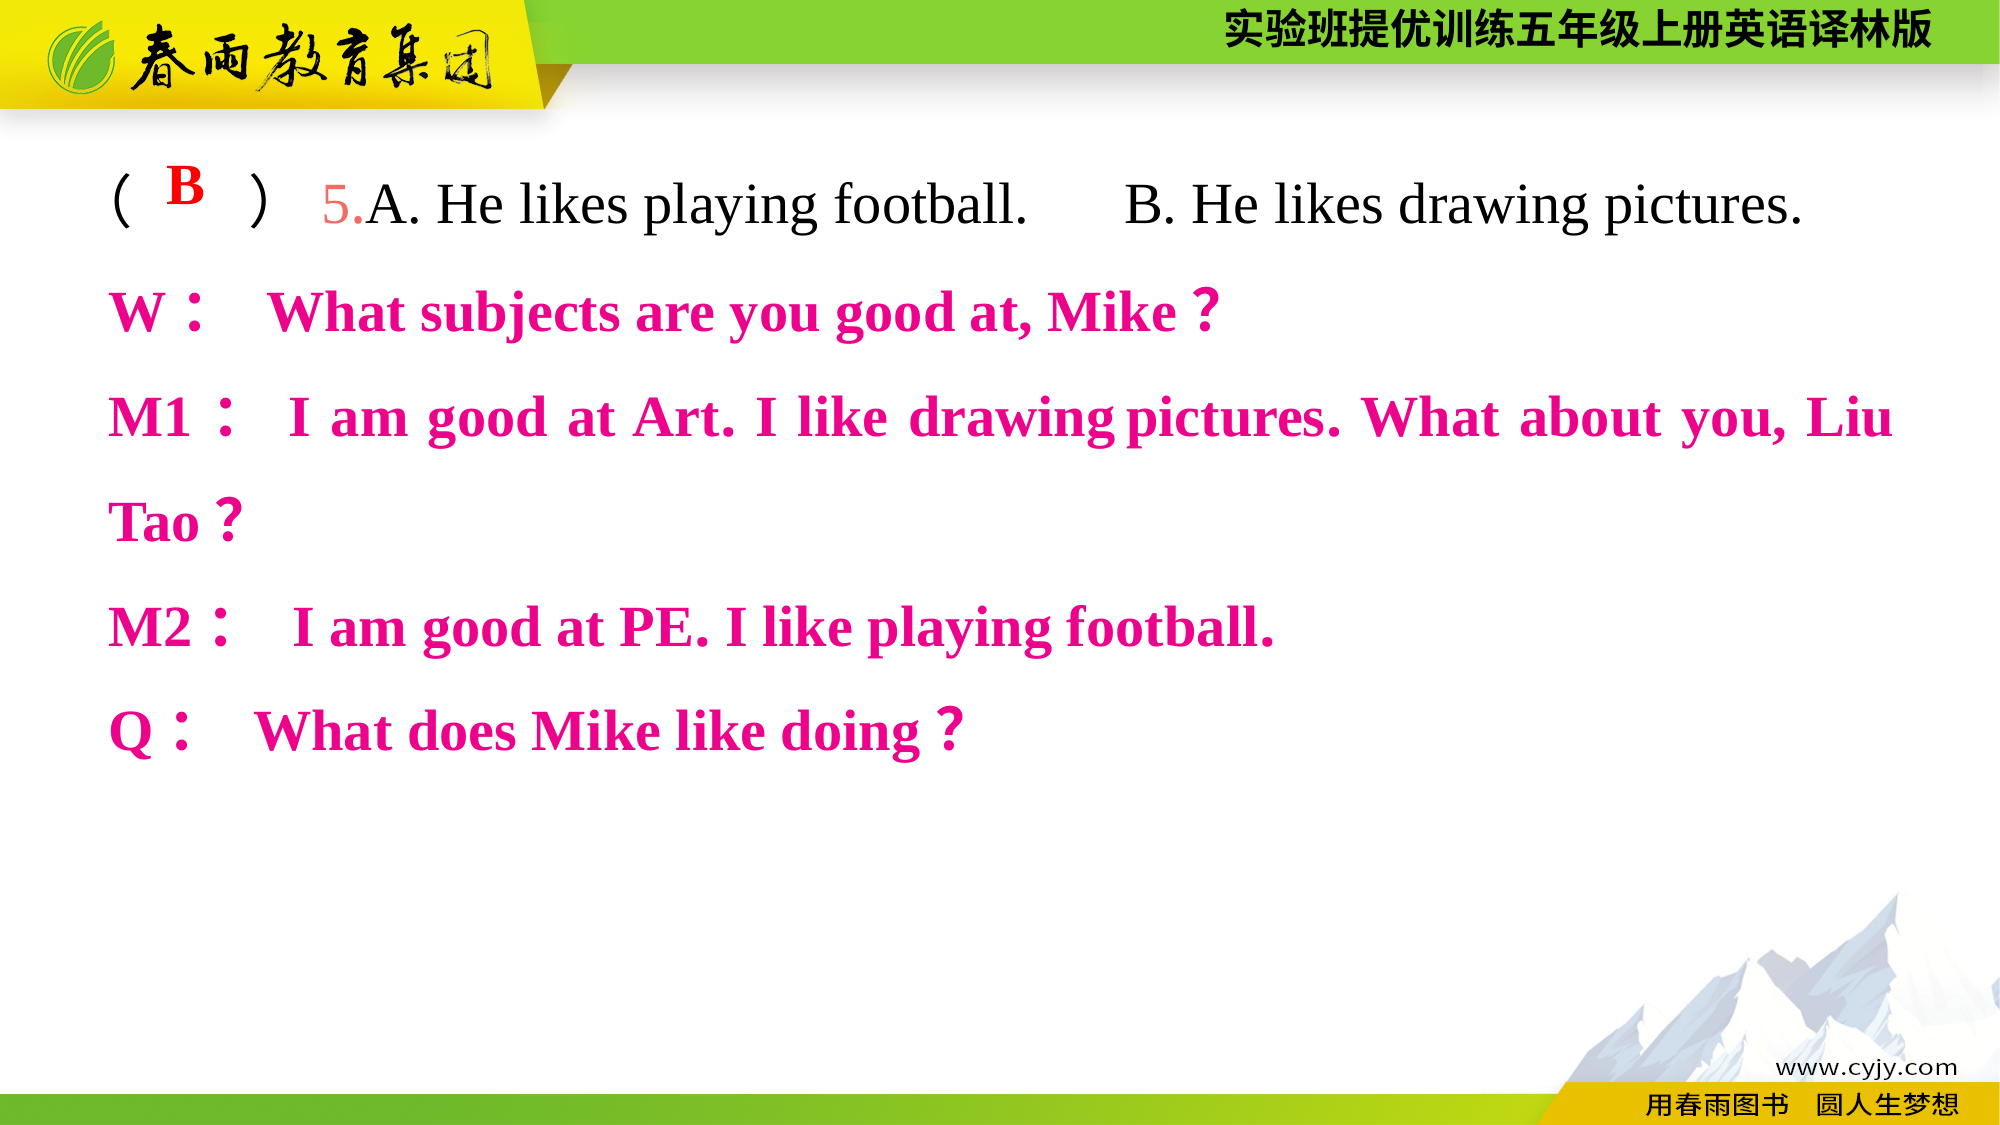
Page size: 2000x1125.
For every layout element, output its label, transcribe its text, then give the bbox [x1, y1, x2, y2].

list （ ）5.A. He likes playing football. B. He likes drawing pictures. [59, 122, 1944, 231]
text_box W： What subjects are you good at, Mike？ M1：I am good at Art. I like drawing pictures. What about you, Liu Tao？ M2： I am good at PE. I like playing football. Q： What does Mike like doing？ [93, 230, 1910, 770]
picture [0, 0, 2000, 1125]
text_box B [151, 138, 220, 224]
